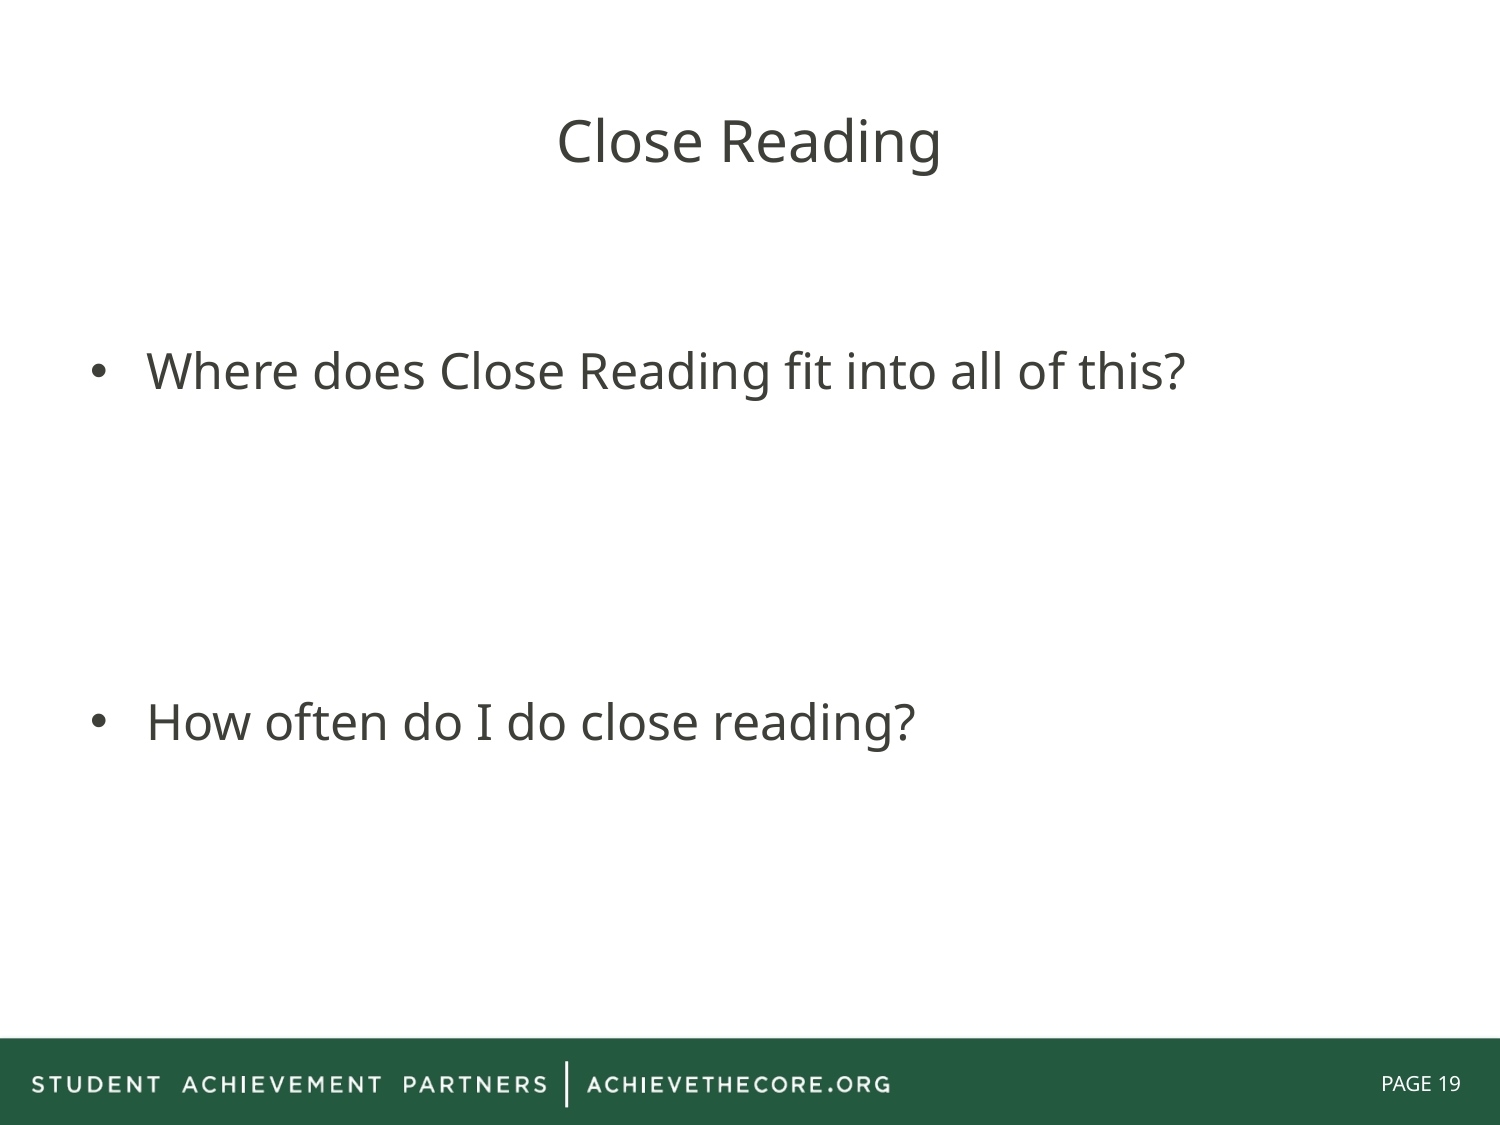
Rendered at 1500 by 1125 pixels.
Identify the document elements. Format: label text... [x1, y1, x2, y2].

list Where does Close Reading fit into all of this? How often do I do close reading? [75, 262, 1425, 1005]
title Close Reading [75, 45, 1425, 233]
